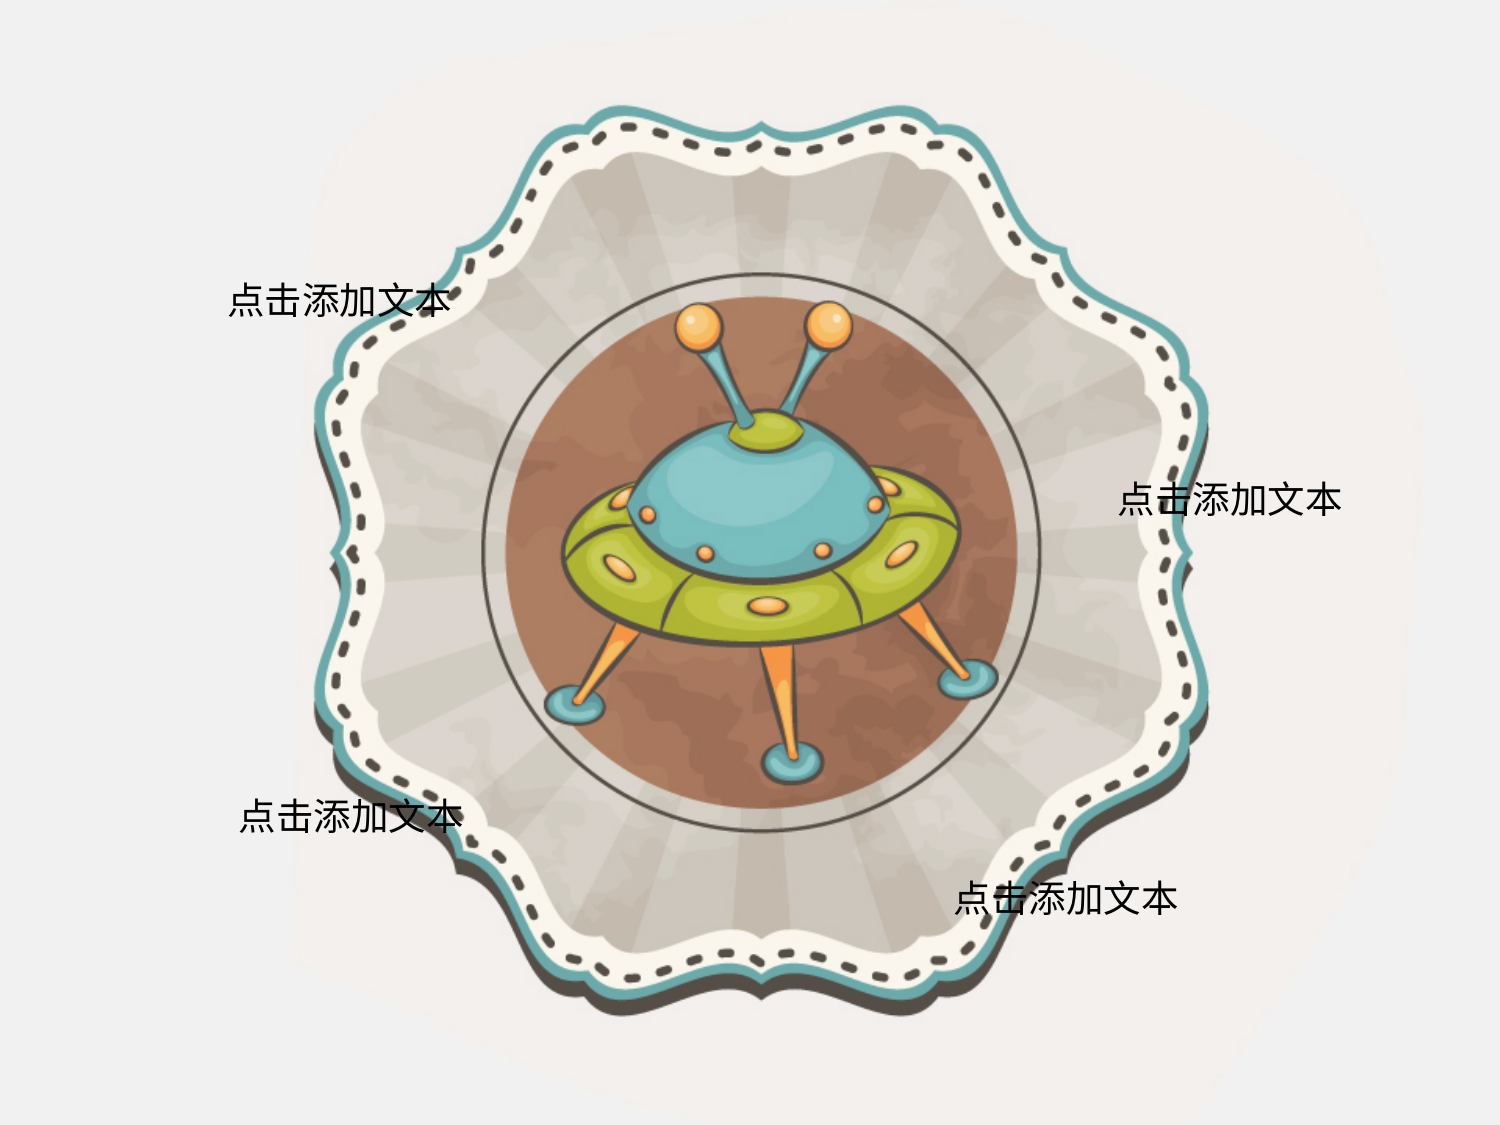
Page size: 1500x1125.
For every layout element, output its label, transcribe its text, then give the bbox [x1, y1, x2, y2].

picture [0, 0, 1500, 1125]
text_box 点击添加文本 [223, 785, 479, 845]
text_box 点击添加文本 [938, 867, 1194, 927]
text_box 点击添加文本 [1102, 468, 1358, 529]
text_box 点击添加文本 [212, 269, 467, 330]
